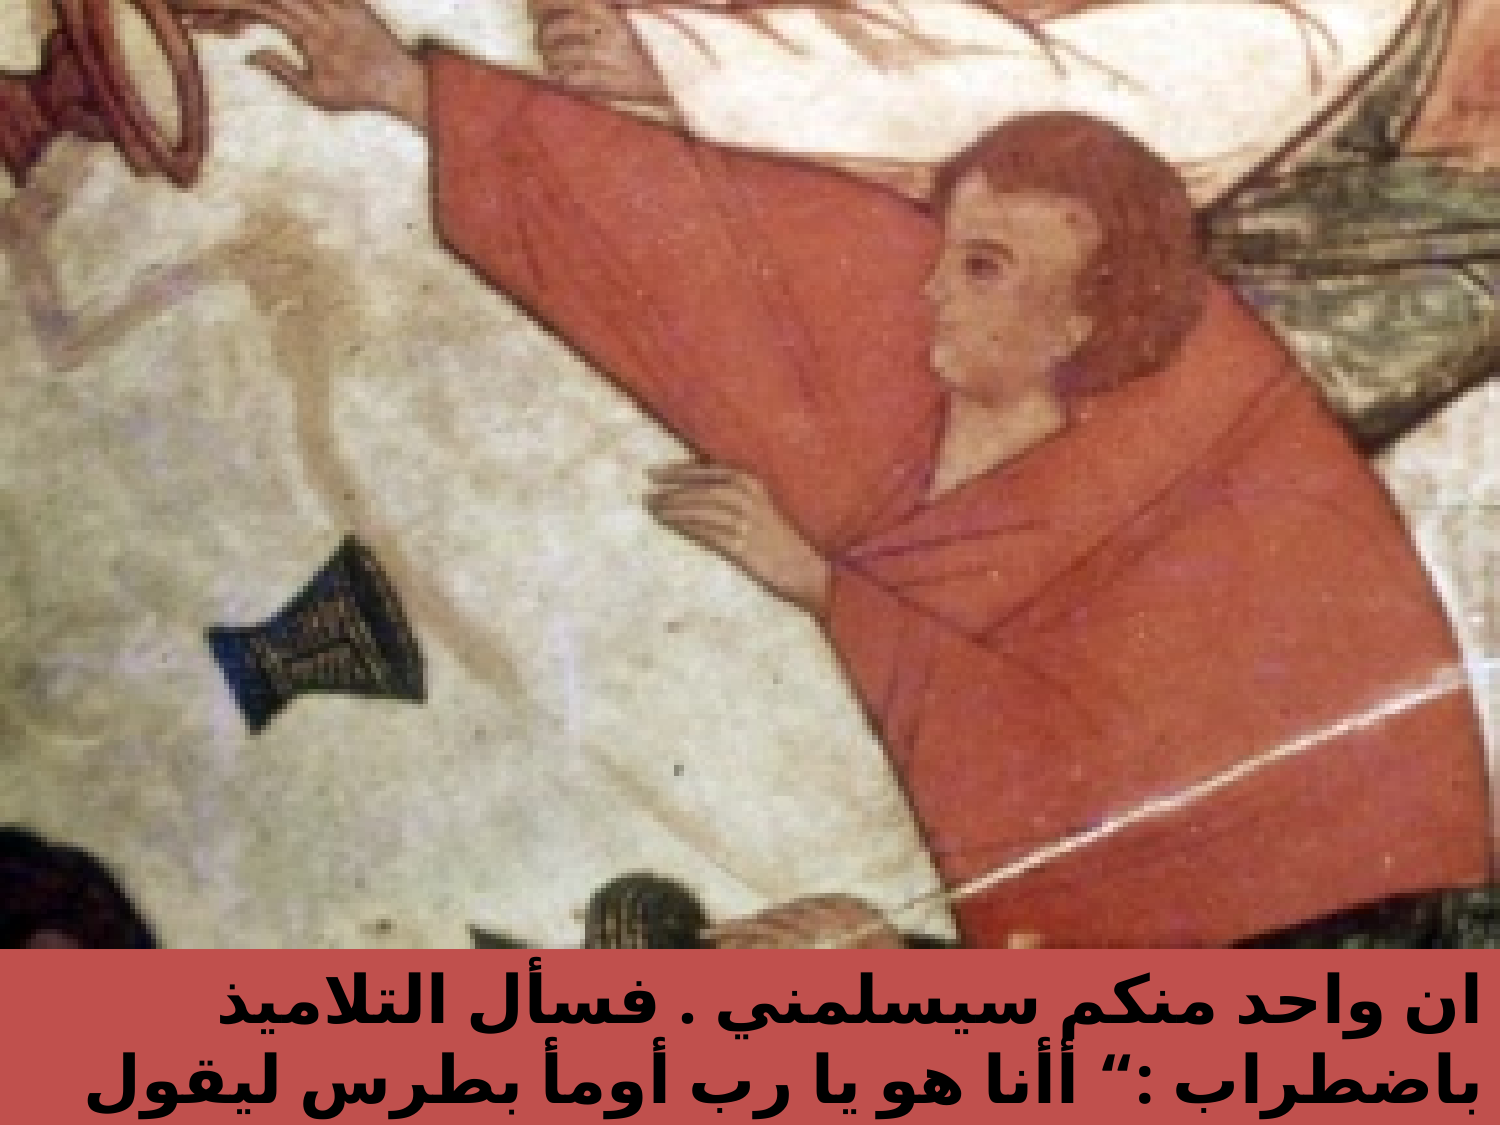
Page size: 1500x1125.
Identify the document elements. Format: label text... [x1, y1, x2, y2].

picture [0, 0, 1500, 950]
text_box ان واحد منكم سيسلمني . فسأل التلاميذ باضطراب :“ أأنا هو يا رب أومأ بطرس ليقول ليوحنا :“ سله على من يتكلم؟“ [0, 956, 1500, 1125]
